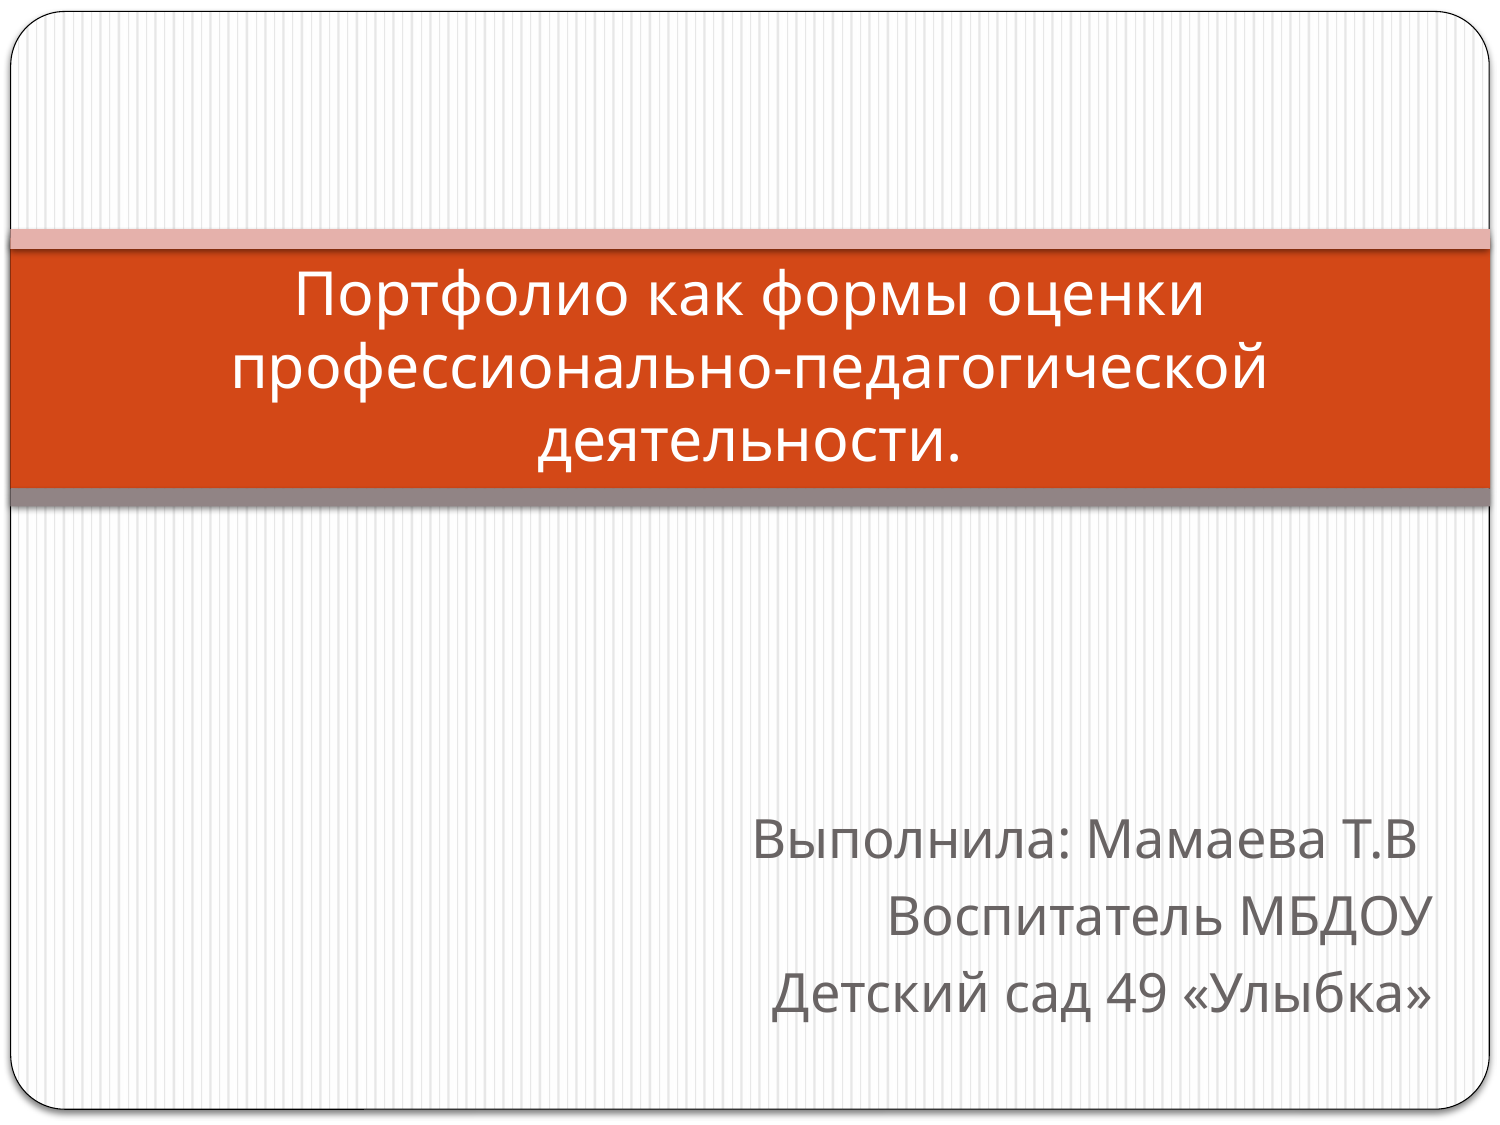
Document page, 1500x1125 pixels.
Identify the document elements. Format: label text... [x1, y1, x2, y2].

subtitle Выполнила: Мамаева Т.В Воспитатель МБДОУ Детский сад 49 «Улыбка» [398, 796, 1449, 1060]
title Портфолио как формы оценки профессионально-педагогической деятельности. [75, 247, 1425, 489]
